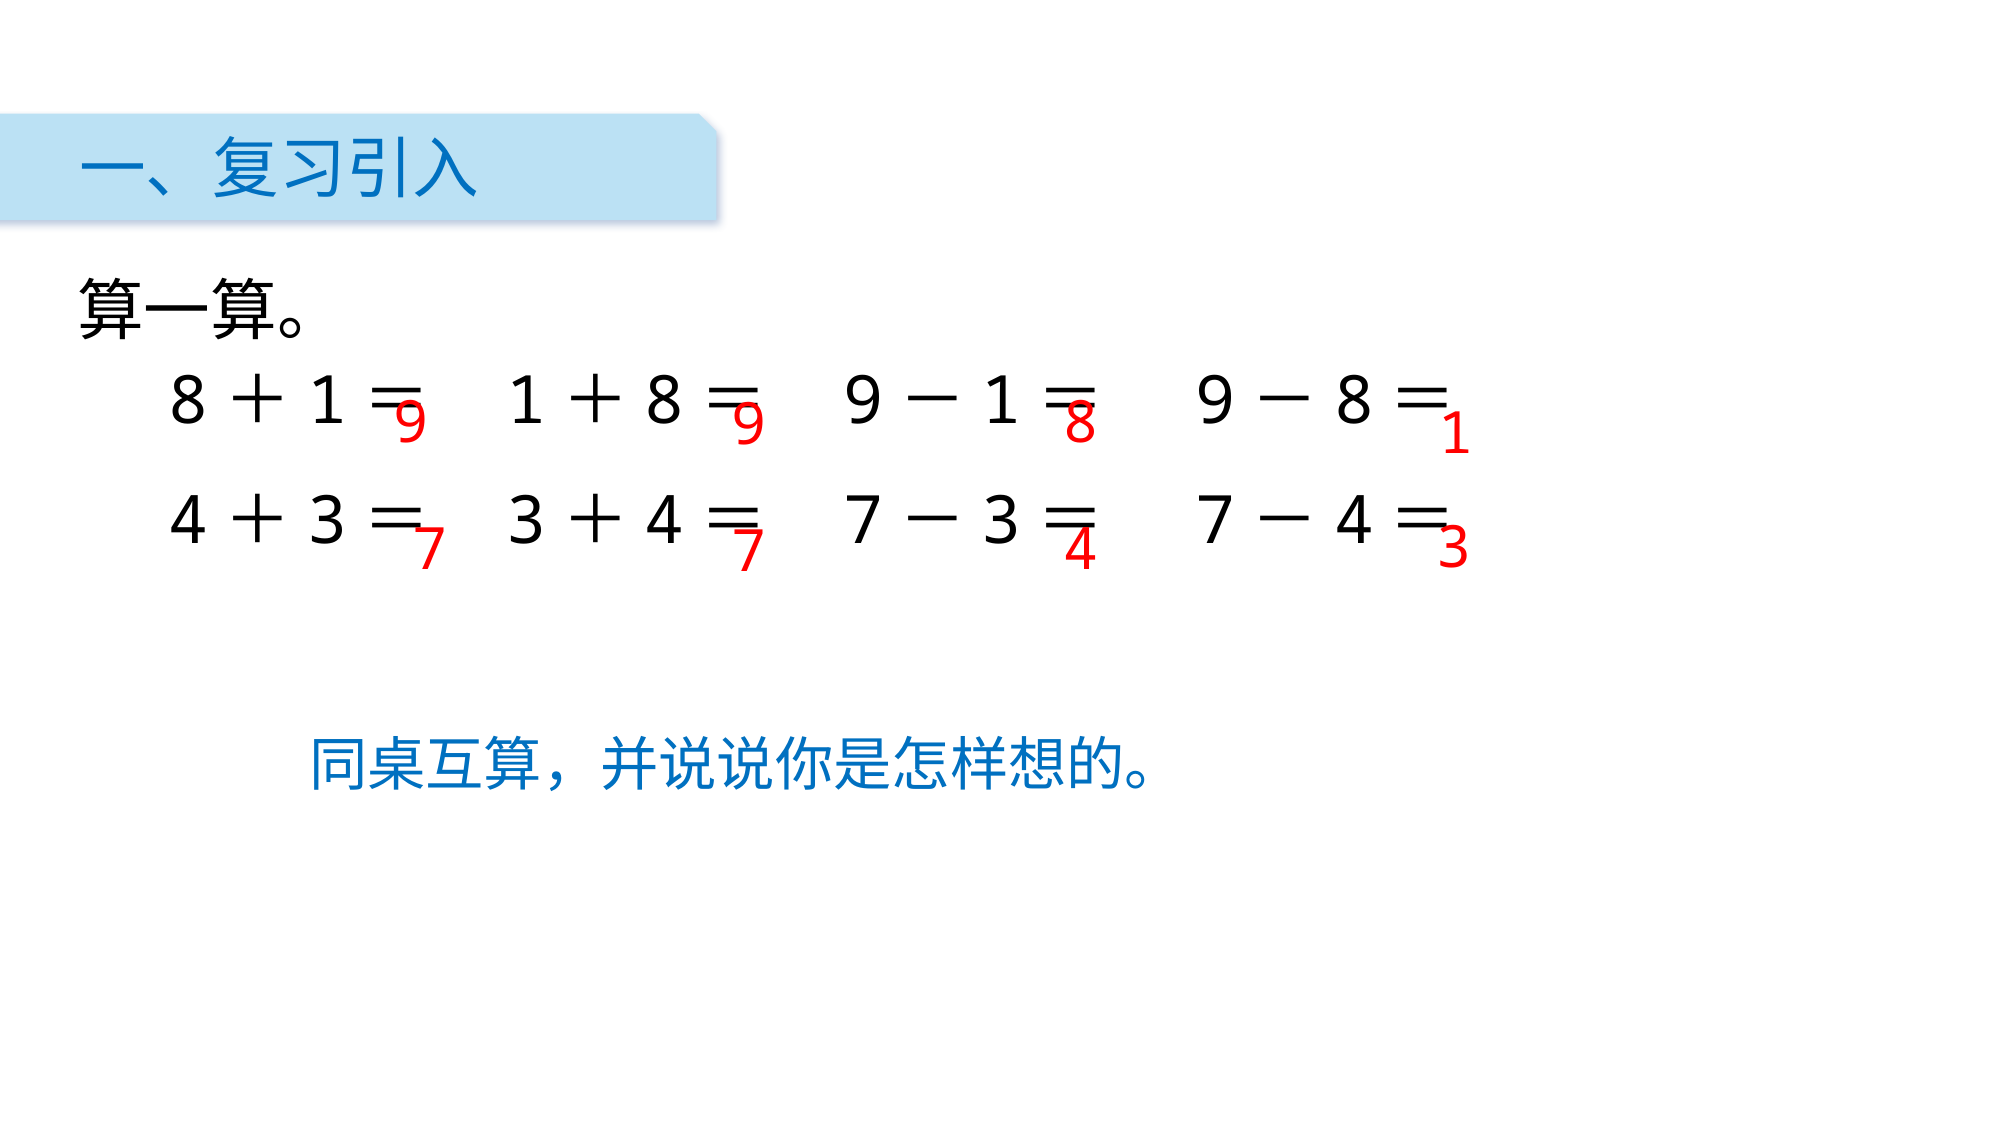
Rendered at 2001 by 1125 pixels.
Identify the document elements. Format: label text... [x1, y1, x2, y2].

text_box 1 [1423, 387, 1534, 473]
text_box 一、复习引入 [64, 118, 495, 214]
text_box 9 [716, 378, 827, 464]
text_box 同桌互算，并说说你是怎样想的。 [202, 684, 1661, 910]
text_box [0, 112, 718, 222]
text_box 算一算。 [62, 260, 977, 355]
text_box 9 [378, 376, 489, 462]
text_box 7 [716, 505, 827, 591]
text_box 7 [397, 503, 508, 589]
text_box 8 [1048, 376, 1159, 462]
text_box 4 [1048, 503, 1159, 589]
text_box 8＋1＝ 1＋8＝ 9－1＝ 9－8＝ 4＋3＝ 3＋4＝ 7－3＝ 7－4＝ [62, 230, 1831, 565]
text_box 3 [1421, 501, 1532, 587]
